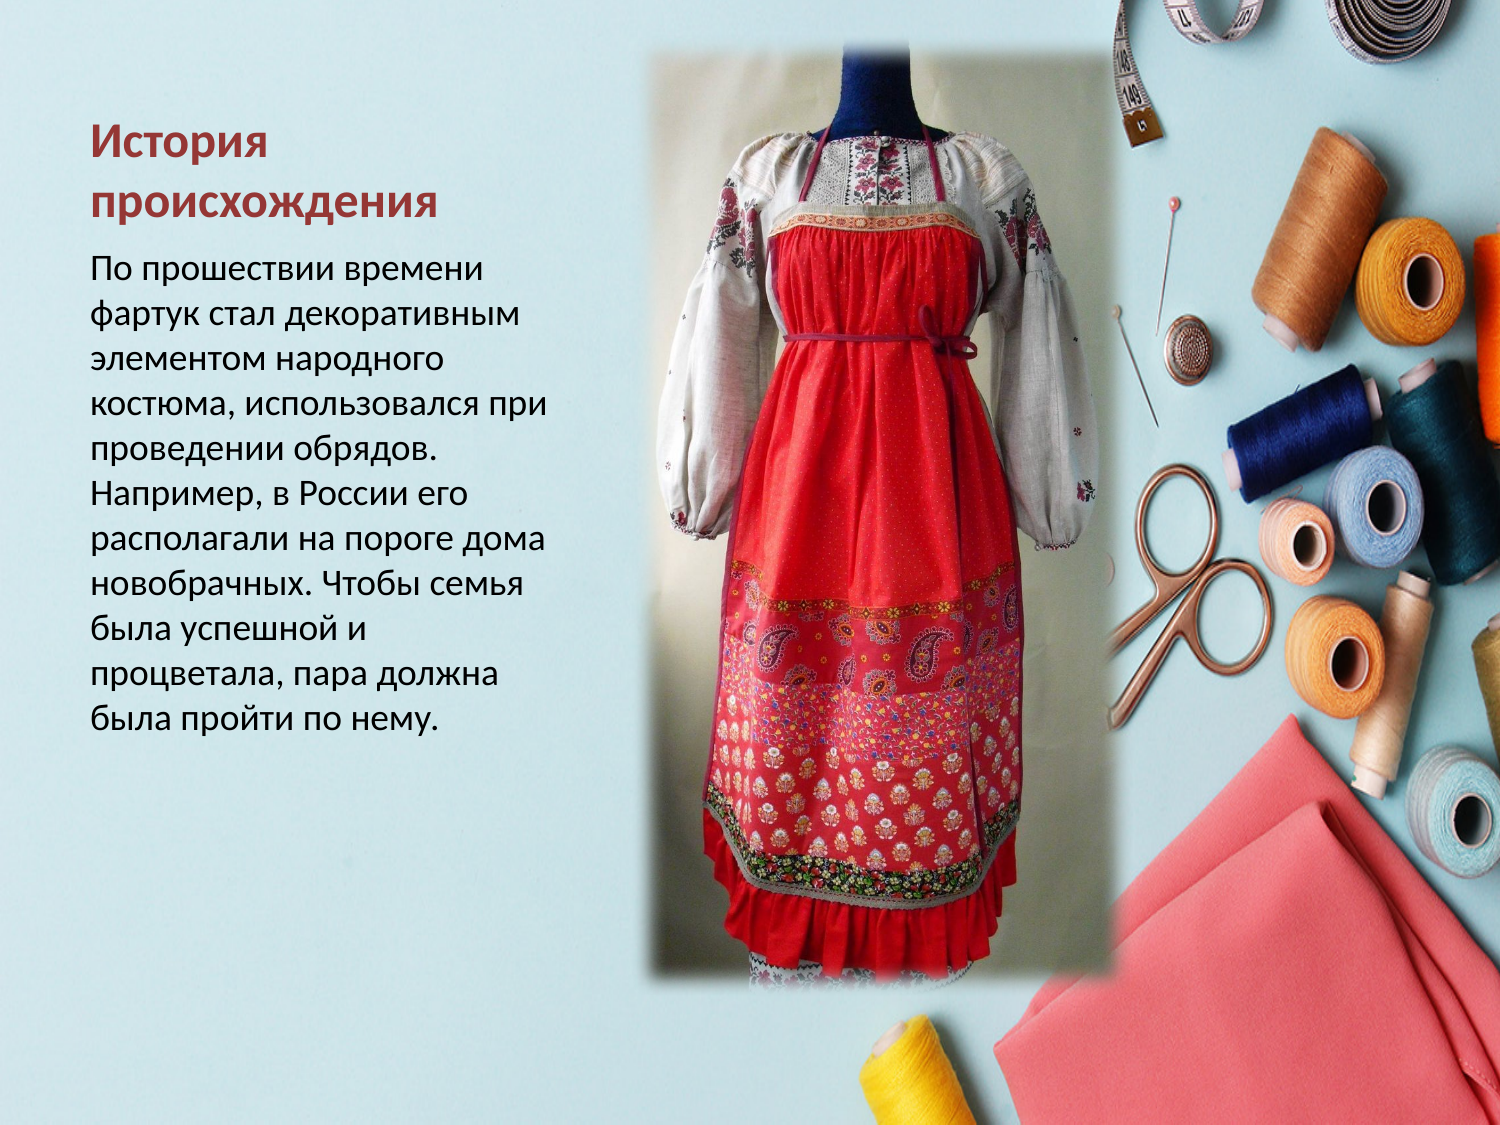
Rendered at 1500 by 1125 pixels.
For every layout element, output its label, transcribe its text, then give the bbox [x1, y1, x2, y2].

picture [0, 0, 1500, 1125]
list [632, 34, 1133, 996]
list По прошествии времени фартук стал декоративным элементом народного костюма, использовался при проведении обрядов. Например, в России его располагали на пороге дома новобрачных. Чтобы семья была успешной и процветала, пара должна была пройти по нему. [75, 235, 569, 1005]
title История происхождения [75, 44, 569, 235]
